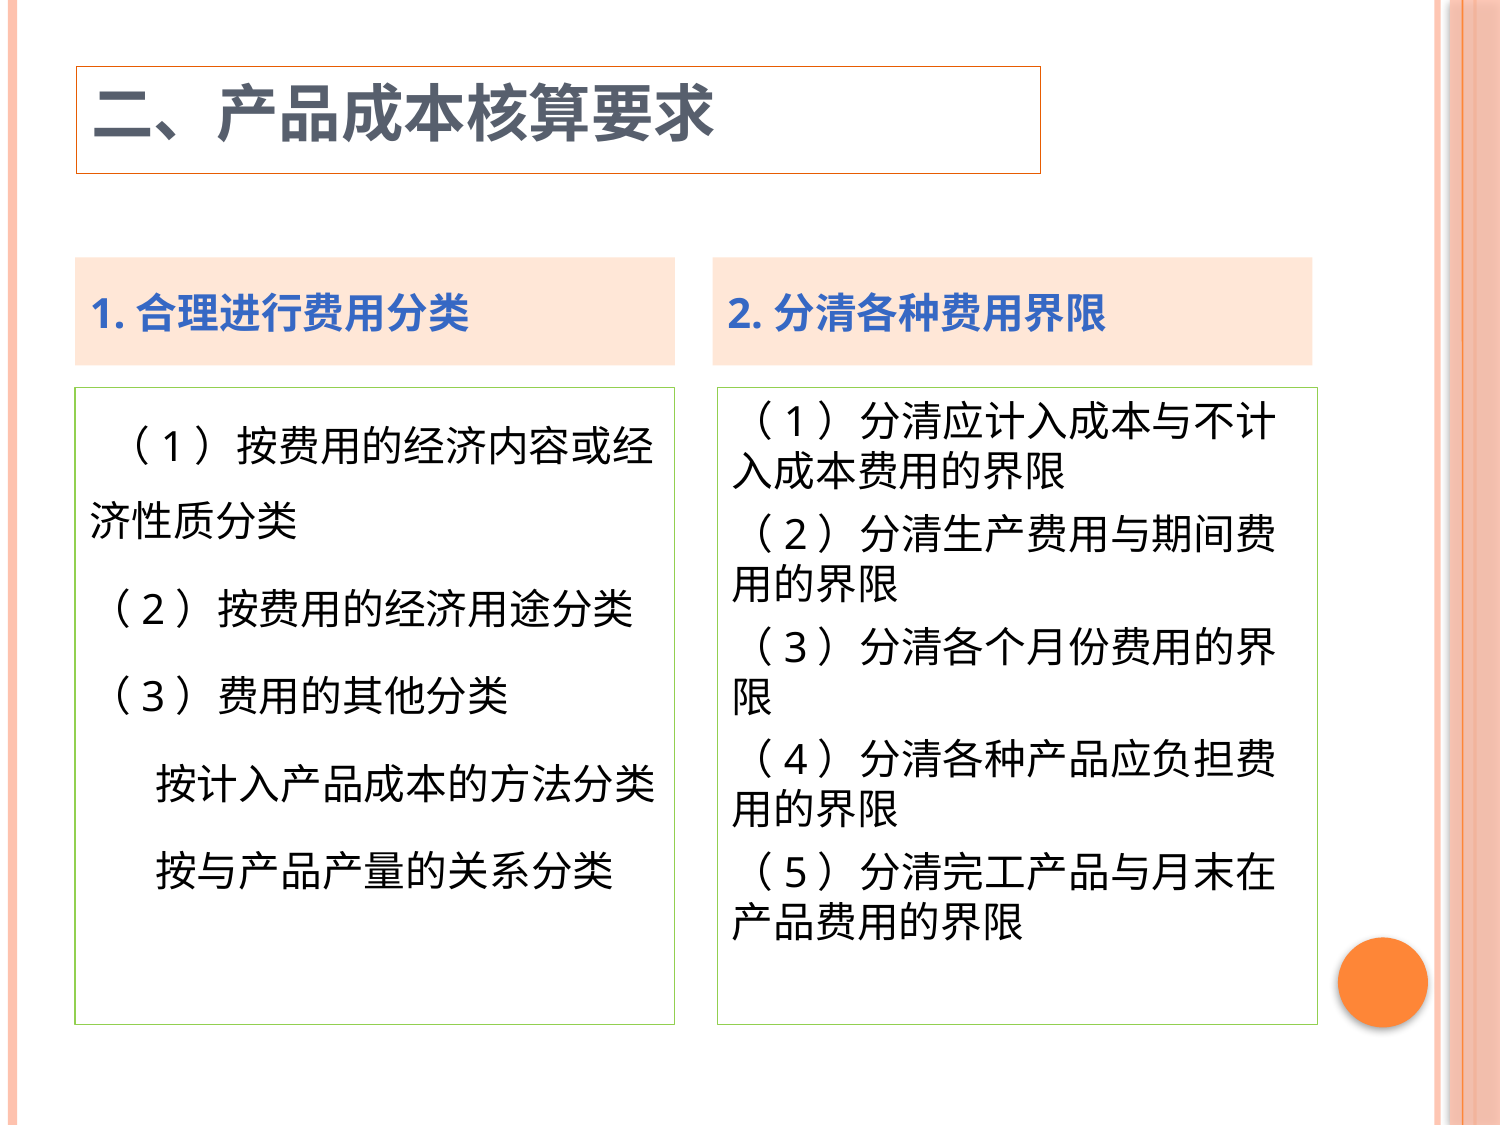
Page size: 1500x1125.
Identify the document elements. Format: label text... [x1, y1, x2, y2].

list （1）分清应计入成本与不计入成本费用的界限 （2）分清生产费用与期间费用的界限 （3）分清各个月份费用的界限 （4）分清各种产品应负担费用的界限 （5）分清完工产品与月末在产品费用的界限 [717, 387, 1318, 1025]
text_box 二、产品成本核算要求 [76, 66, 1041, 174]
list 2.分清各种费用界限 [712, 257, 1313, 366]
list （1）按费用的经济内容或经济性质分类 （2）按费用的经济用途分类 （3）费用的其他分类 按计入产品成本的方法分类 按与产品产量的关系分类 [75, 387, 675, 1025]
list 1.合理进行费用分类 [75, 257, 675, 366]
